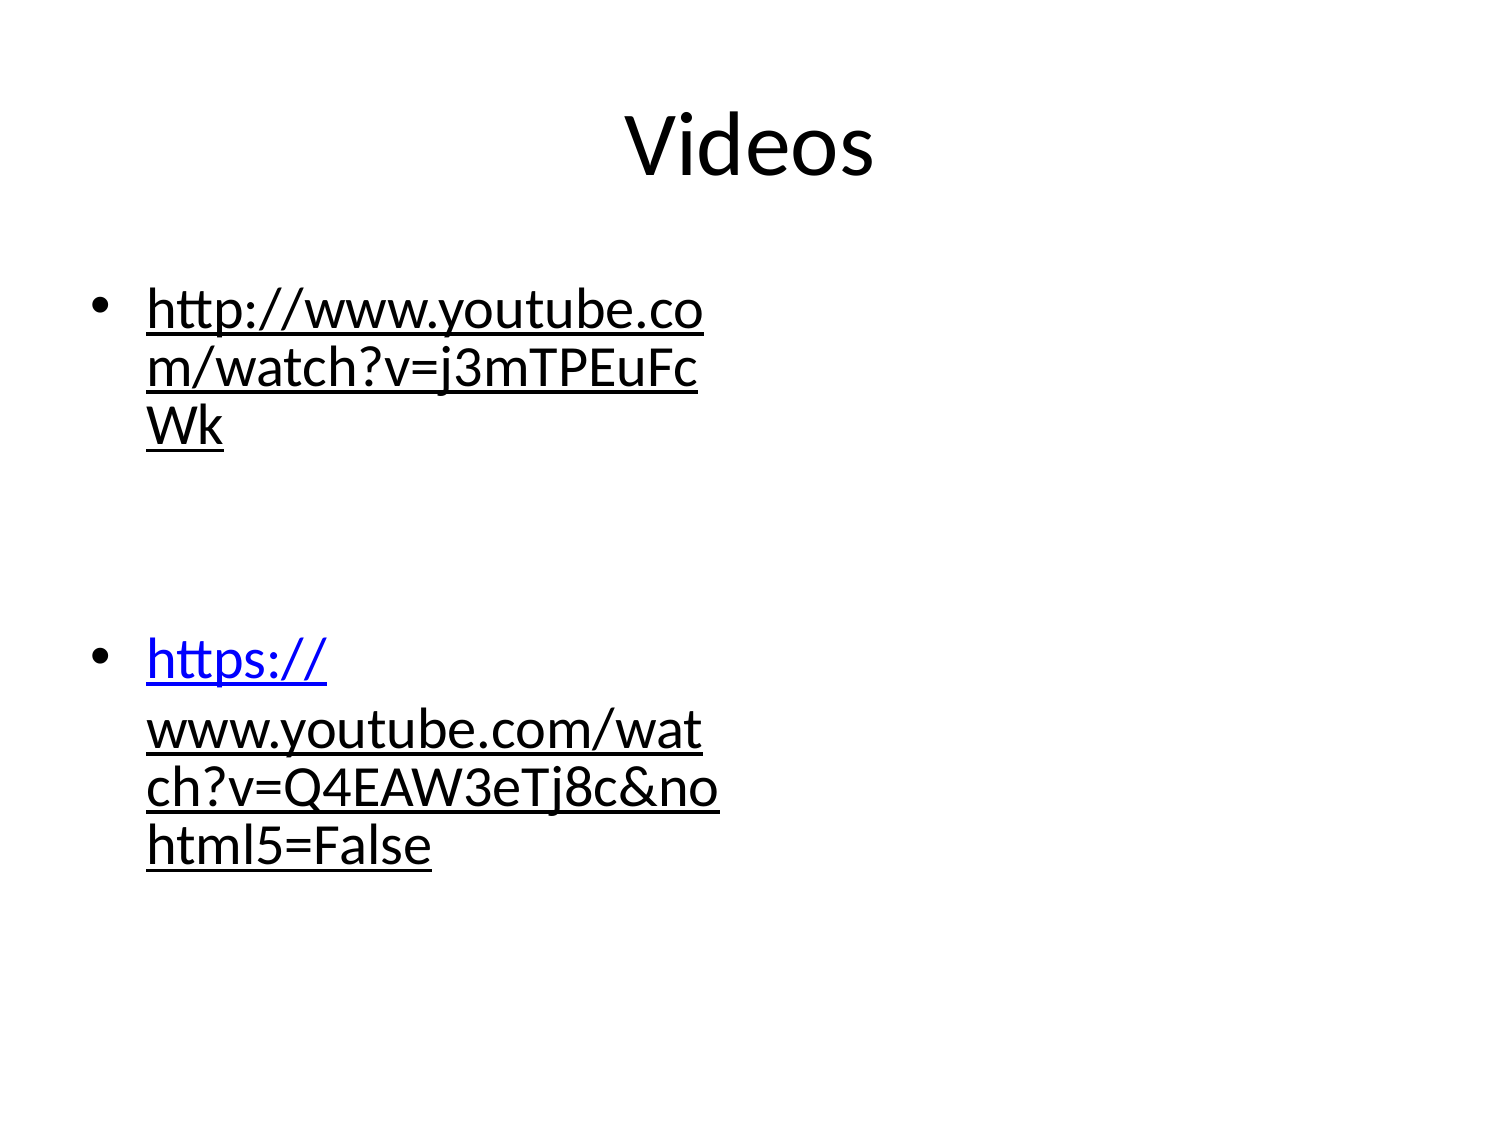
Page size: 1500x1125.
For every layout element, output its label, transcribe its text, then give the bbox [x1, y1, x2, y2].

list http://www.youtube.com/watch?v=j3mTPEuFcWk https://www.youtube.com/watch?v=Q4EAW3eTj8c&nohtml5=False [75, 262, 738, 1005]
title Videos [75, 45, 1425, 233]
